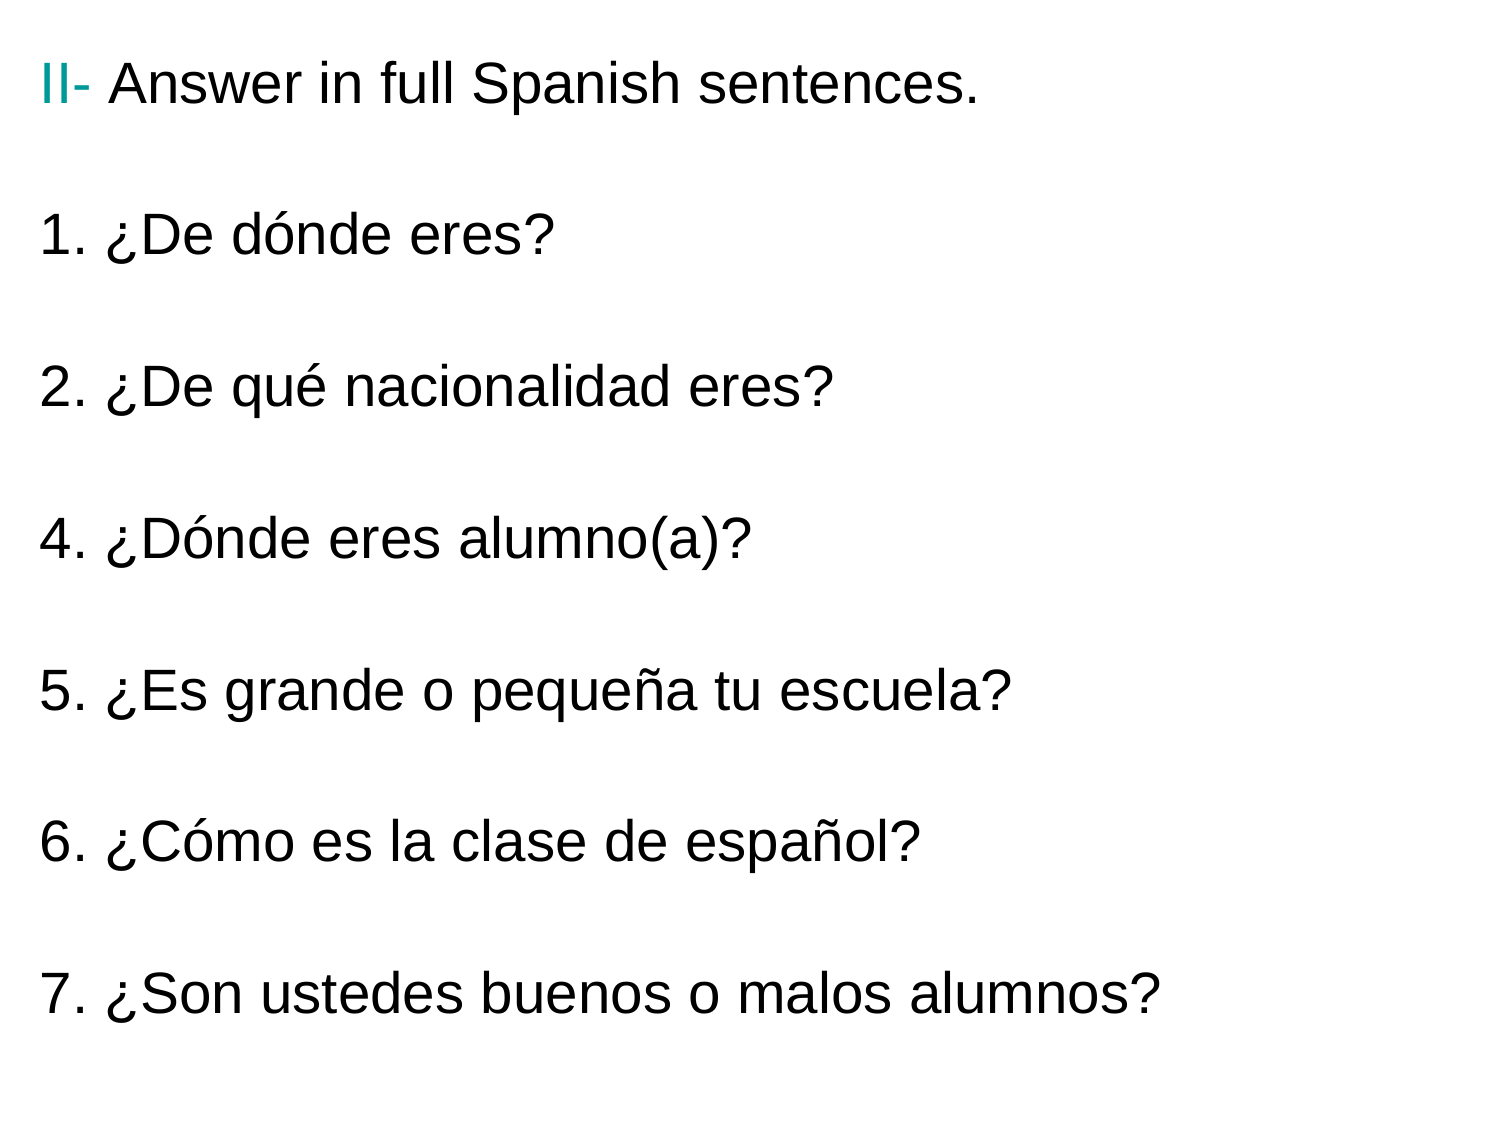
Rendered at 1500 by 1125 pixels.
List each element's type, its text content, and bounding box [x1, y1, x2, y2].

list II- Answer in full Spanish sentences. 1. ¿De dónde eres? 2. ¿De qué nacionalidad eres? 4. ¿Dónde eres alumno(a)? 5. ¿Es grande o pequeña tu escuela? 6. ¿Cómo es la clase de español? 7. ¿Son ustedes buenos o malos alumnos? [24, 37, 1375, 1075]
